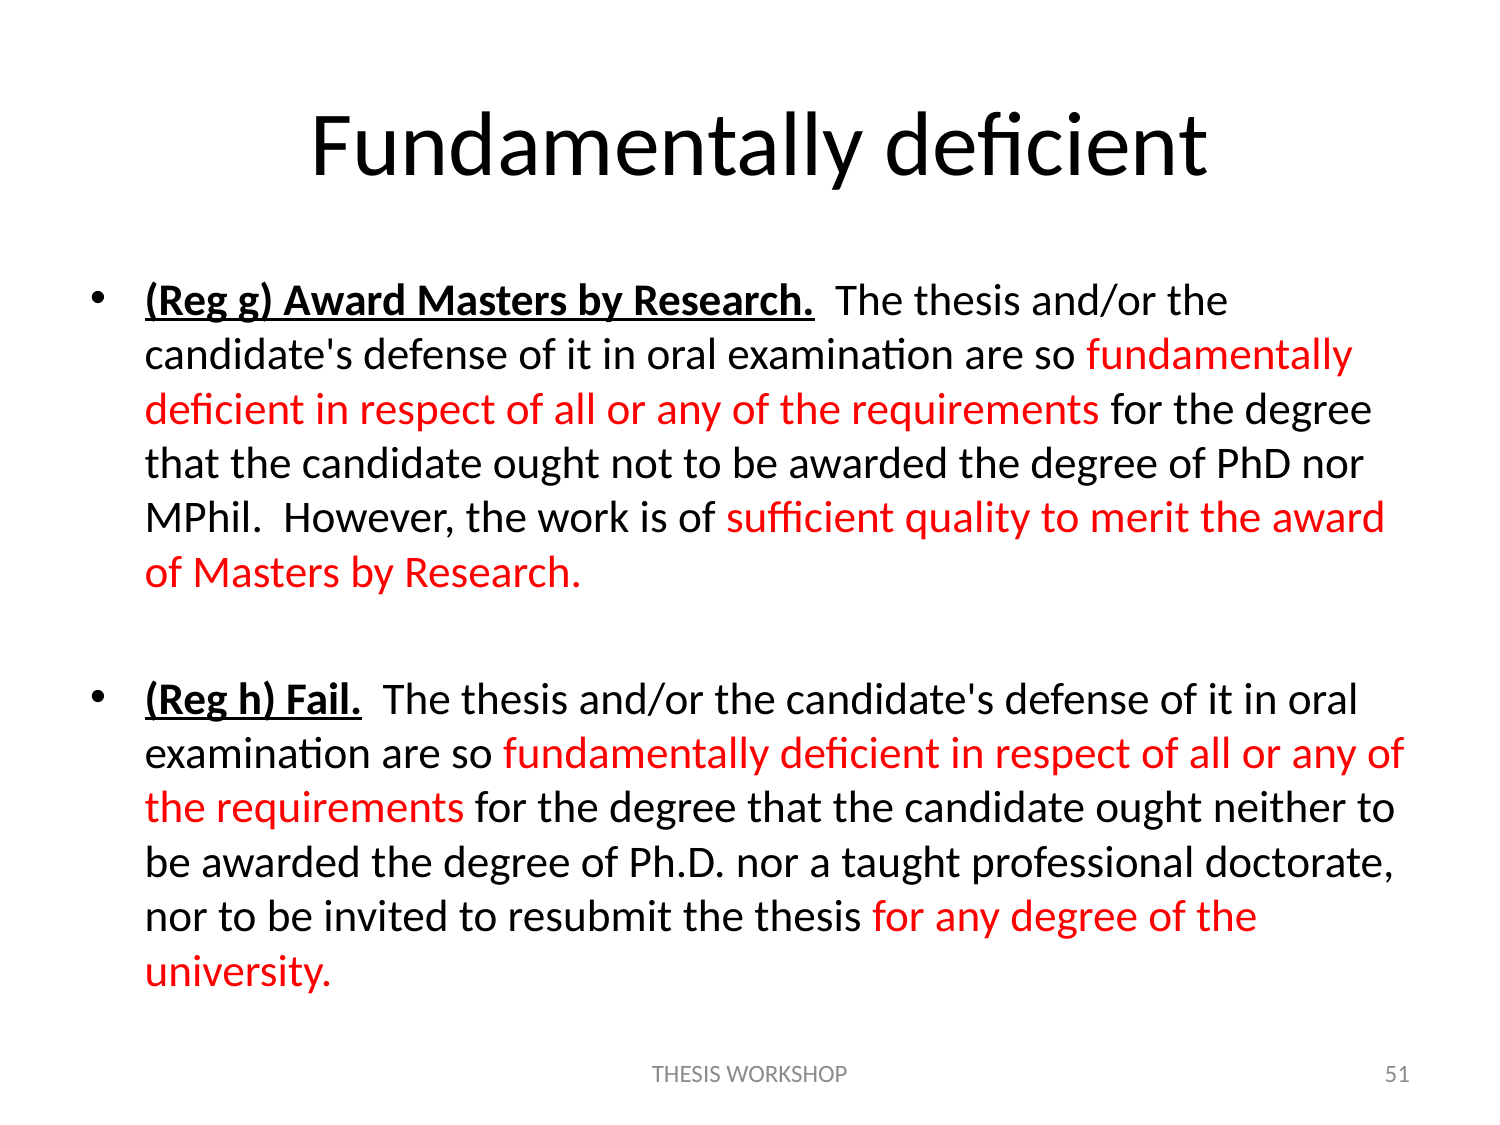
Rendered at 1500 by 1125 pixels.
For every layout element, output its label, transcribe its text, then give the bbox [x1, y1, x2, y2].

footer THESIS WORKSHOP [512, 1042, 988, 1103]
title Fundamentally deficient [75, 45, 1425, 233]
slide_number 51 [1074, 1042, 1425, 1103]
list (Reg g) Award Masters by Research. The thesis and/or the candidate's defense of it in oral examination are so fundamentally deficient in respect of all or any of the requirements for the degree that the candidate ought not to be awarded the degree of PhD nor MPhil. However, the work is of sufficient quality to merit the award of Masters by Research. (Reg h) Fail. The thesis and/or the candidate's defense of it in oral examination are so fundamentally deficient in respect of all or any of the requirements for the degree that the candidate ought neither to be awarded the degree of Ph.D. nor a taught professional doctorate, nor to be invited to resubmit the thesis for any degree of the university. [75, 262, 1425, 1005]
